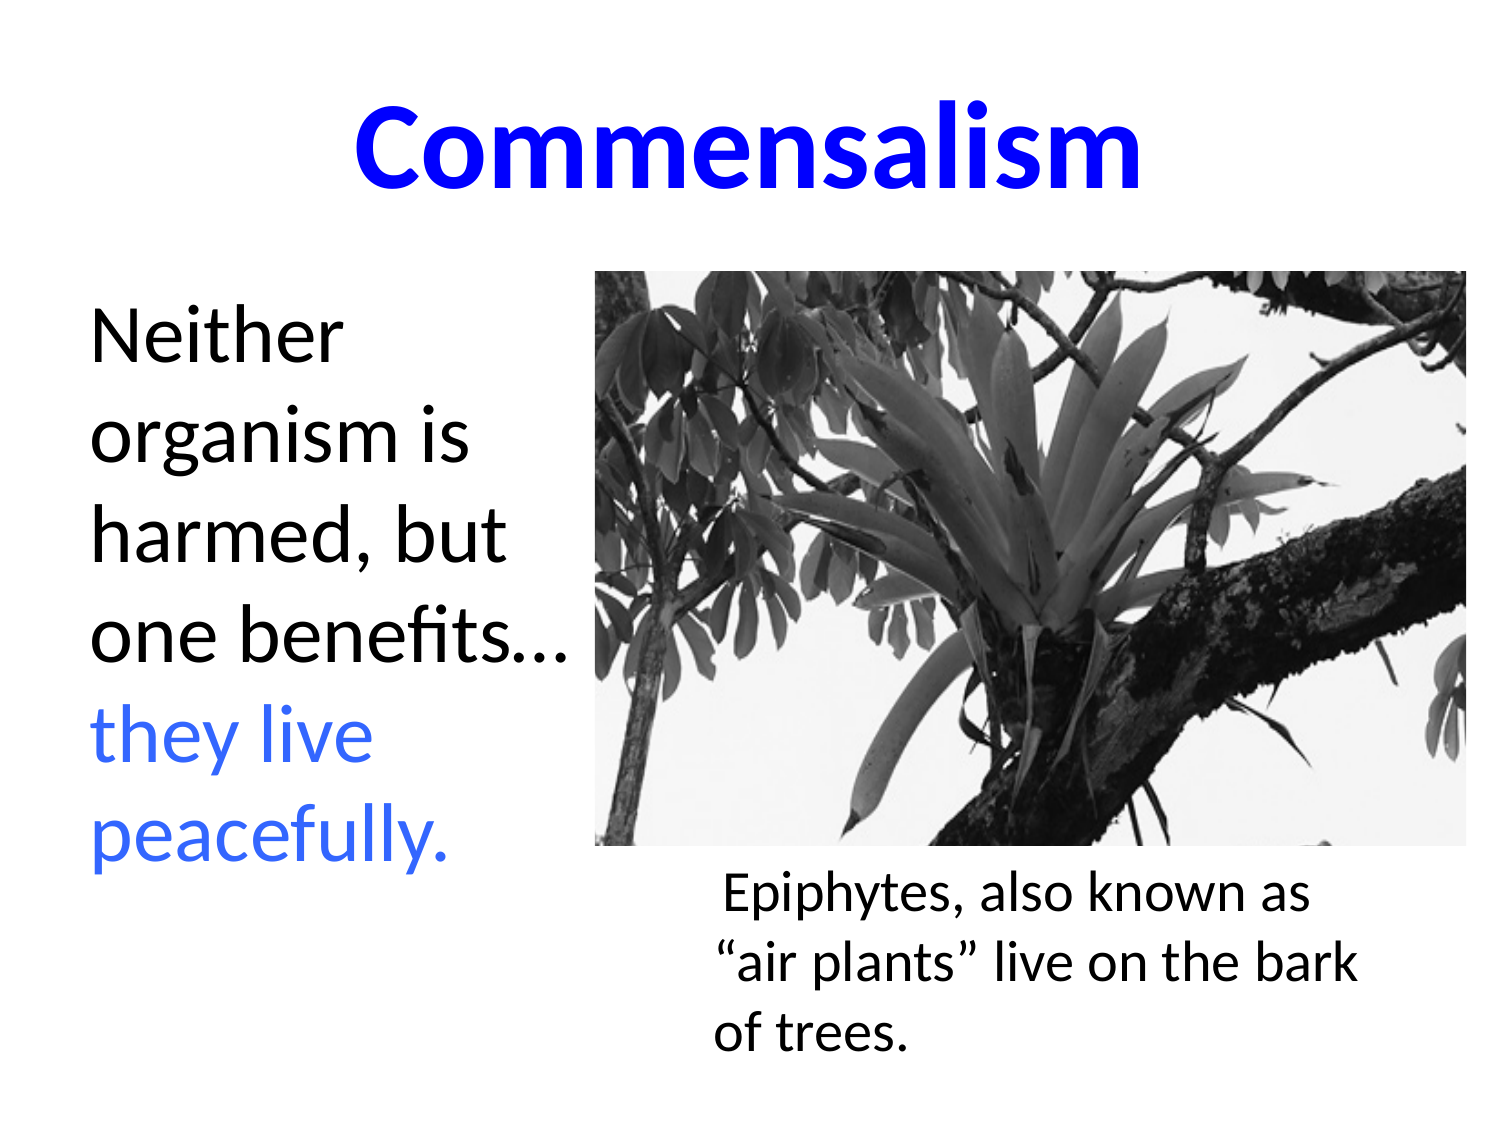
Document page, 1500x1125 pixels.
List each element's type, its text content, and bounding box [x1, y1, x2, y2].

text_box Neither organism is harmed, but one benefits… they live peacefully. [75, 271, 669, 886]
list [594, 271, 1467, 846]
title Commensalism [75, 45, 1425, 233]
text_box Epiphytes, also known as “air plants” live on the bark of trees. [698, 854, 1398, 1071]
